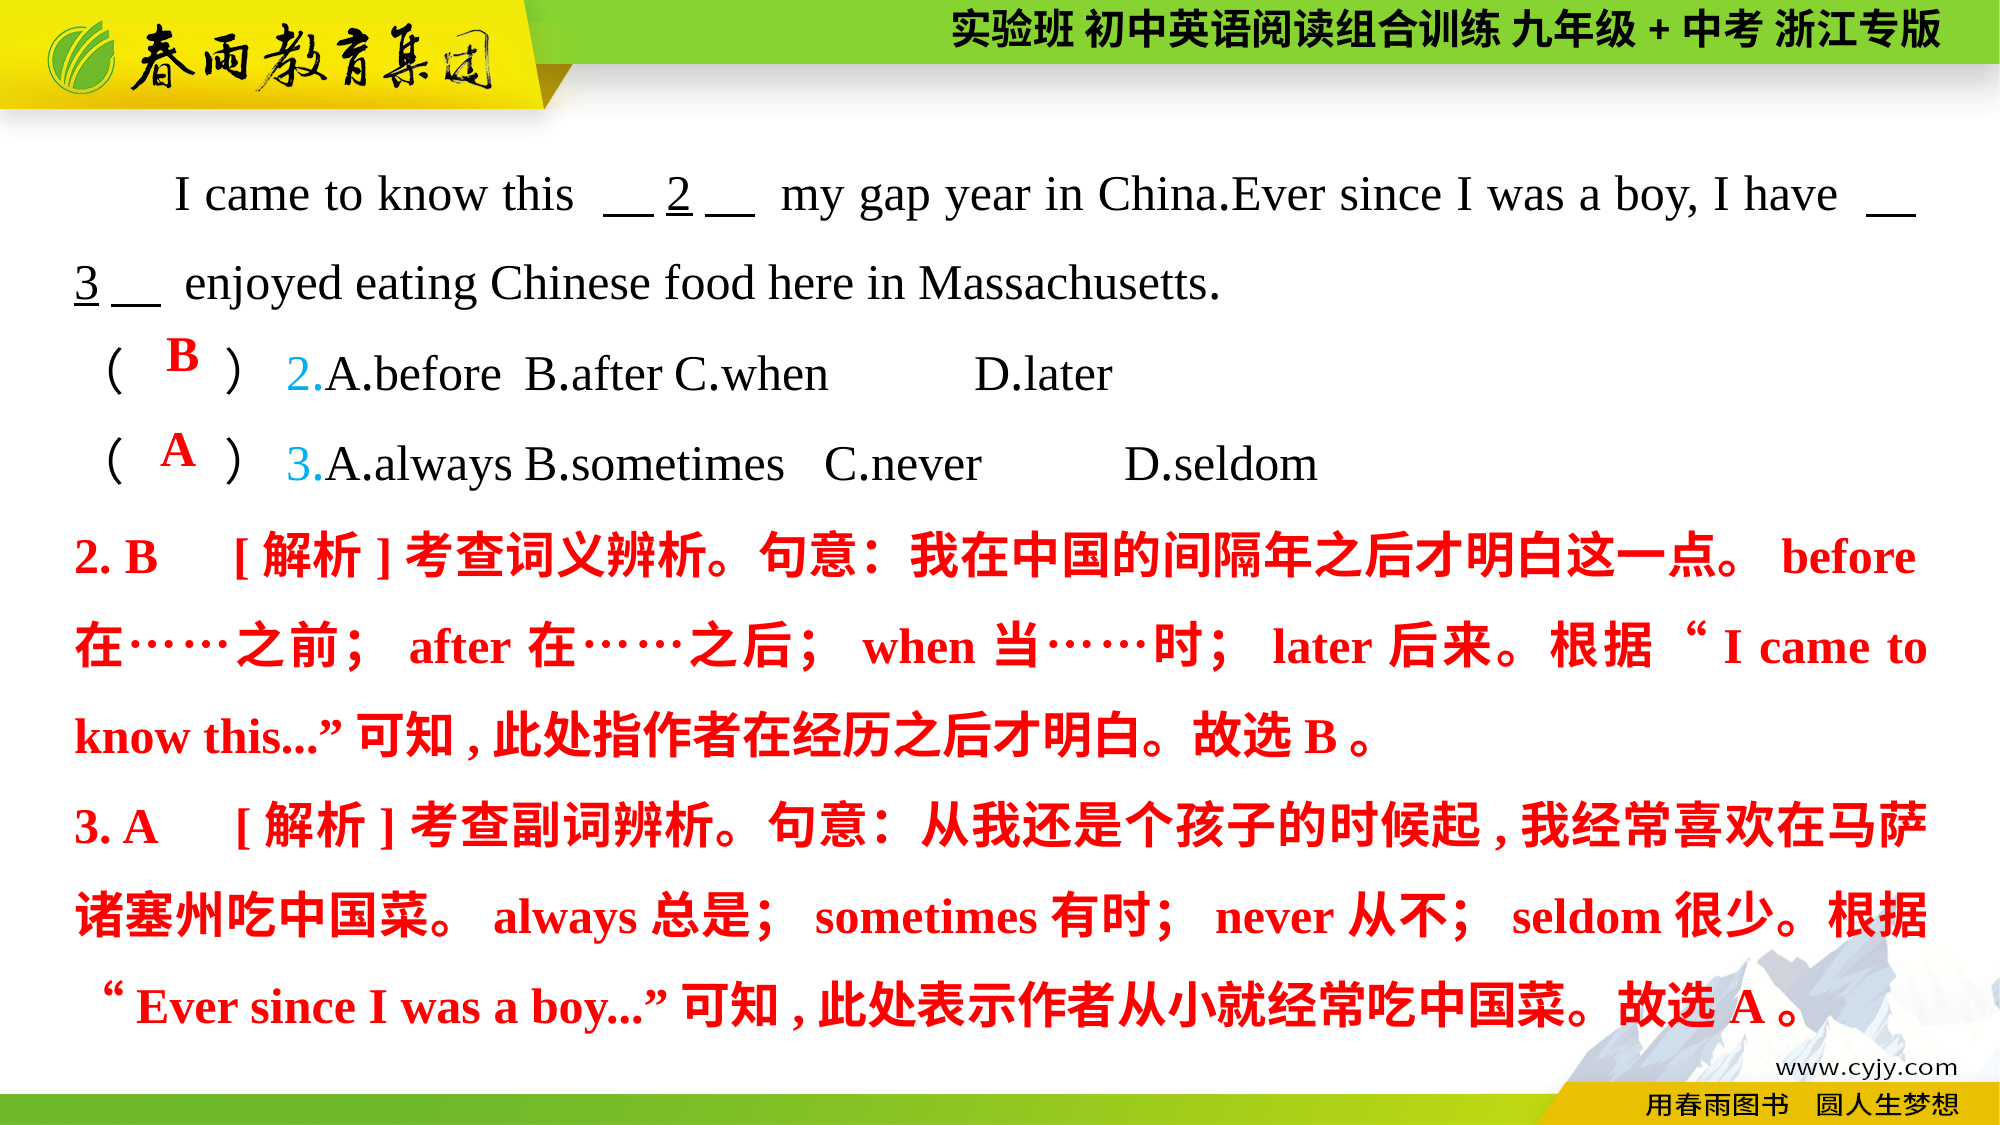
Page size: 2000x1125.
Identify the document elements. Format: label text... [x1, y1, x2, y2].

text_box （ ）2.A.before B.after C.when D.later （ ）3.A.always B.sometimes C.never D.seldom [59, 302, 1944, 486]
picture [0, 0, 2000, 1125]
text_box B [151, 313, 215, 389]
text_box 2. B [解析]考查词义辨析。句意：我在中国的间隔年之后才明白这一点。before在……之前；after在……之后；when当……时；later后来。根据“I came to know this...”可知,此处指作者在经历之后才明白。故选B。 3. A [解析]考查副词辨析。句意：从我还是个孩子的时候起,我经常喜欢在马萨诸塞州吃中国菜。always总是；sometimes有时；never从不；seldom很少。根据“Ever since I was a boy...”可知,此处表示作者从小就经常吃中国菜。故选A。 [59, 486, 1944, 1042]
text_box A [145, 408, 212, 484]
list I came to know this 2 my gap year in China.Ever since I was a boy, I have 3 enjoyed eating Chinese food here in Massachusetts. [59, 122, 1944, 302]
